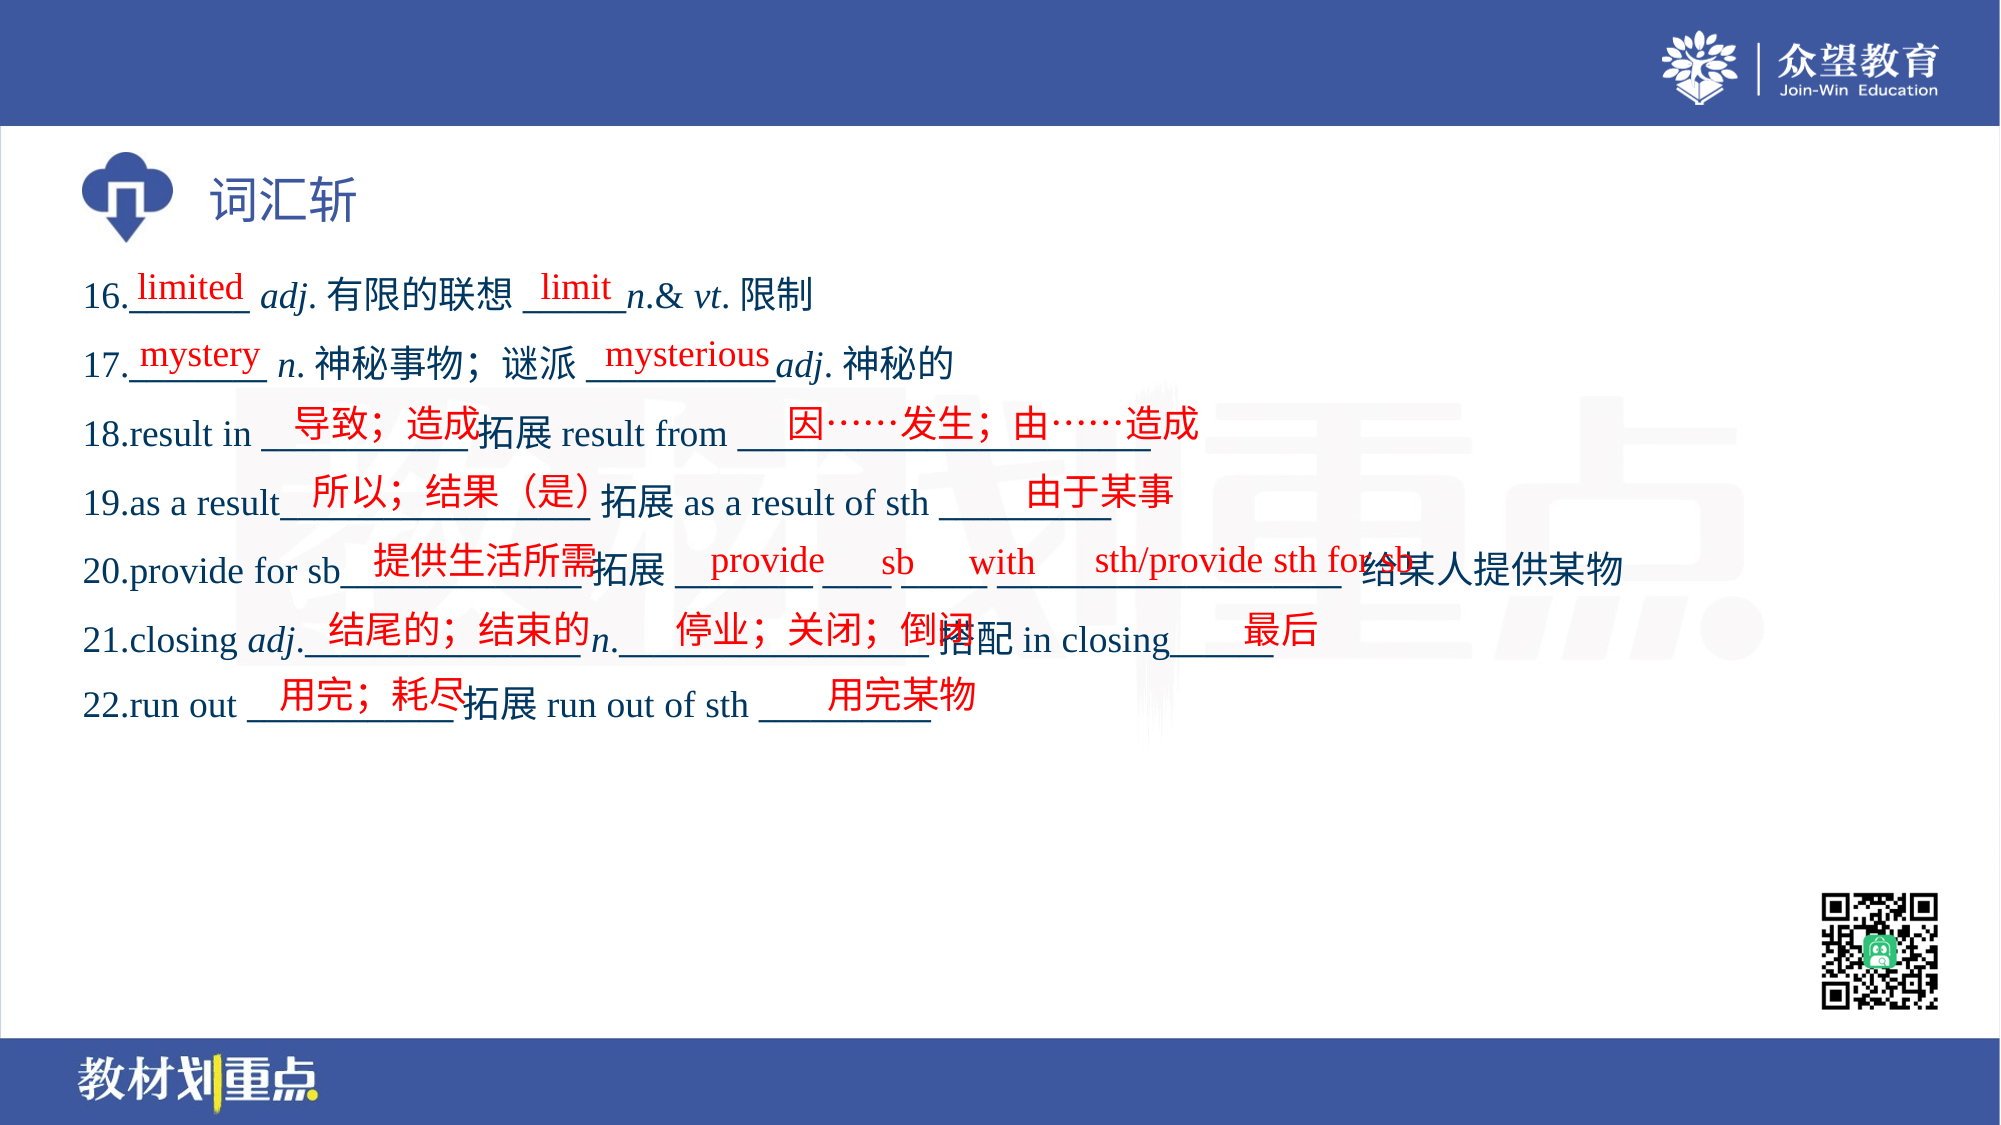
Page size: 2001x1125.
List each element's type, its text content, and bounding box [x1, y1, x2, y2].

text_box 16._______ adj.有限的联想______n.& vt.限制 17.________ n.神秘事物；谜派___________adj.神秘的 18.result in ____________拓展result from ________________________ 19.as a result__________________拓展as a result of sth __________ 20.provide for sb______________拓展________ ____ _____ ____________________ 给某人提供某物 21.closing adj.________________ n.__________________搭配in closing______ 22.run out ____________拓展run out of sth __________ [82, 247, 1817, 718]
text_box 所以；结果（是） [299, 448, 627, 507]
text_box 停业；关闭；倒闭 [661, 586, 989, 645]
text_box mystery [126, 309, 275, 368]
text_box limited [123, 242, 258, 301]
text_box provide [696, 515, 839, 574]
text_box with [955, 517, 1050, 576]
text_box 因……发生；由……造成 [773, 380, 1214, 438]
text_box 最后 [1230, 586, 1333, 645]
text_box sb [867, 517, 929, 576]
picture [0, 0, 2000, 1125]
text_box 提供生活所需 [359, 517, 612, 576]
text_box 由于某事 [1011, 448, 1189, 507]
text_box 结尾的；结束的 [314, 586, 605, 645]
text_box 用完某物 [813, 651, 991, 710]
text_box 导致；造成 [280, 379, 496, 439]
text_box sth/provide sth for sb [1067, 515, 1441, 573]
text_box limit [527, 242, 626, 301]
text_box mysterious [591, 309, 784, 368]
text_box 用完；耗尽 [265, 651, 481, 710]
